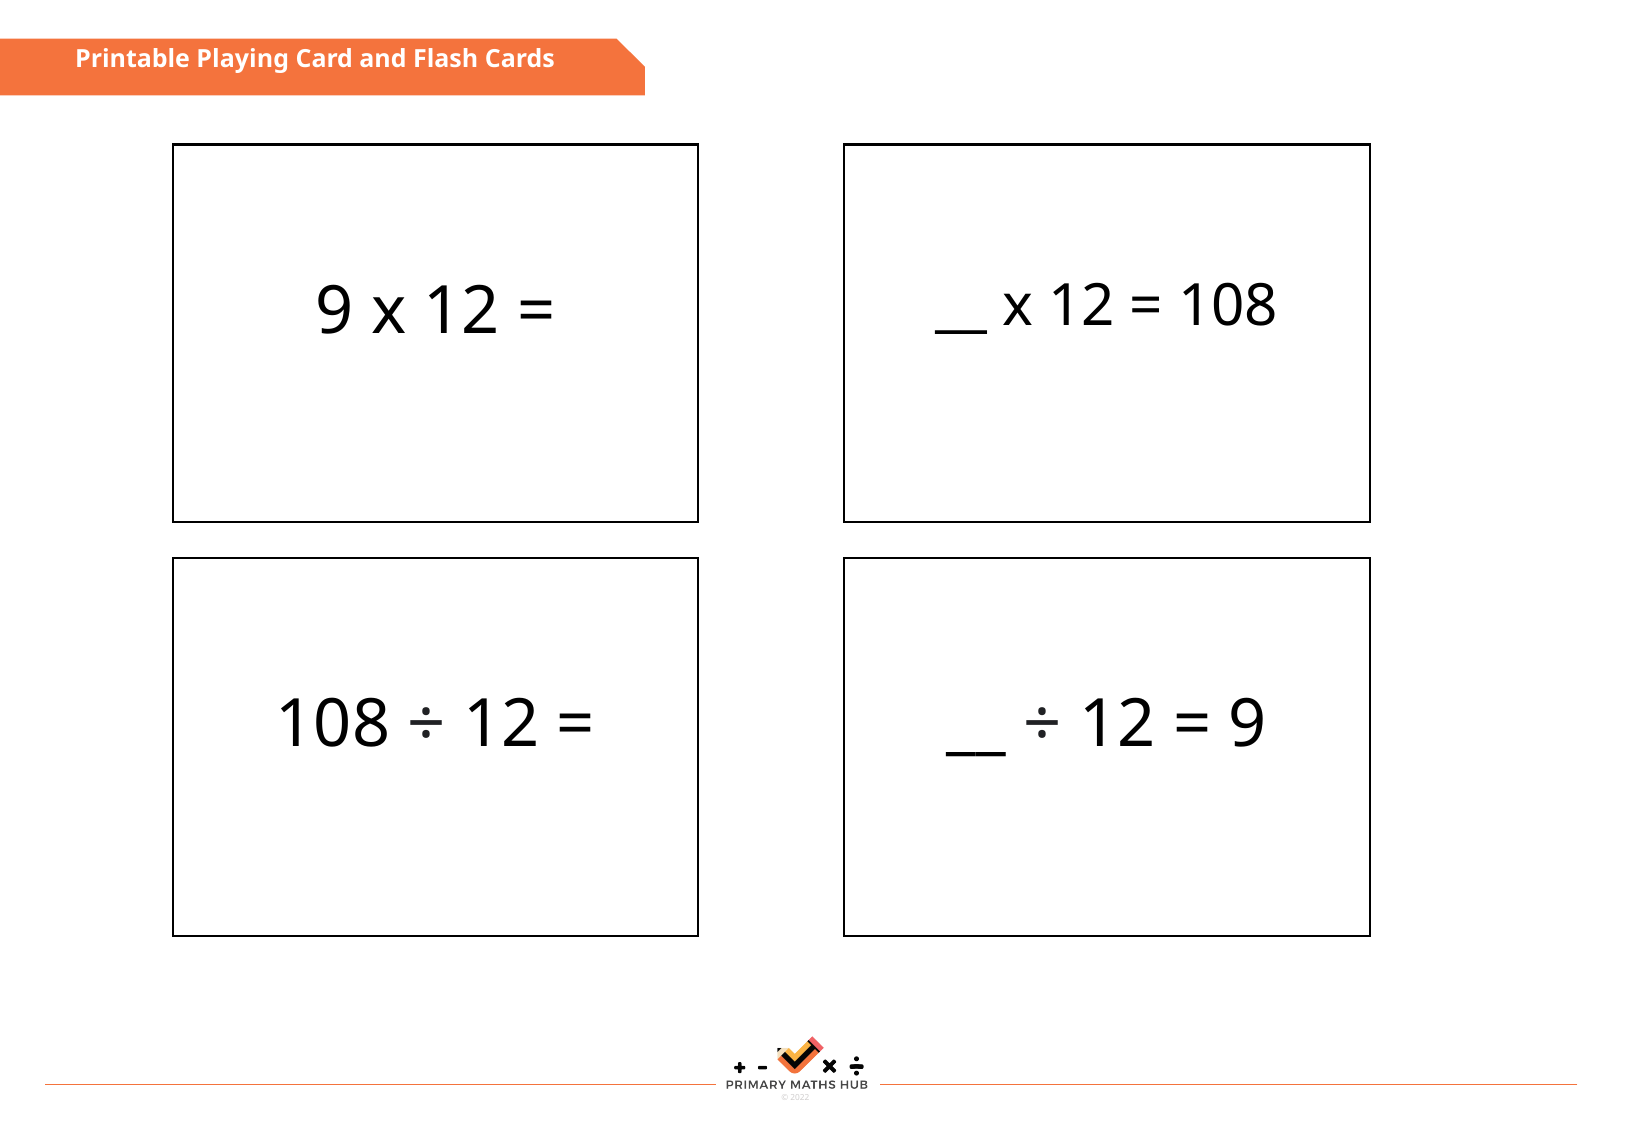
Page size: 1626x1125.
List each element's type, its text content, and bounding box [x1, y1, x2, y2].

text_box [843, 557, 1371, 937]
text_box 9 x 12 = [172, 259, 699, 355]
text_box [172, 768, 699, 937]
text_box 108 ÷ 12 = [172, 672, 699, 768]
text_box __ x 12 = 108 [844, 260, 1370, 345]
text_box [843, 143, 1371, 523]
text_box __ ÷ 12 = 9 [844, 672, 1370, 768]
text_box Printable Playing Card and Flash Cards [0, 37, 646, 97]
text_box [172, 355, 699, 523]
picture [722, 1034, 872, 1094]
text_box [172, 557, 699, 672]
text_box © 2022 [720, 1084, 870, 1110]
text_box [172, 143, 699, 259]
